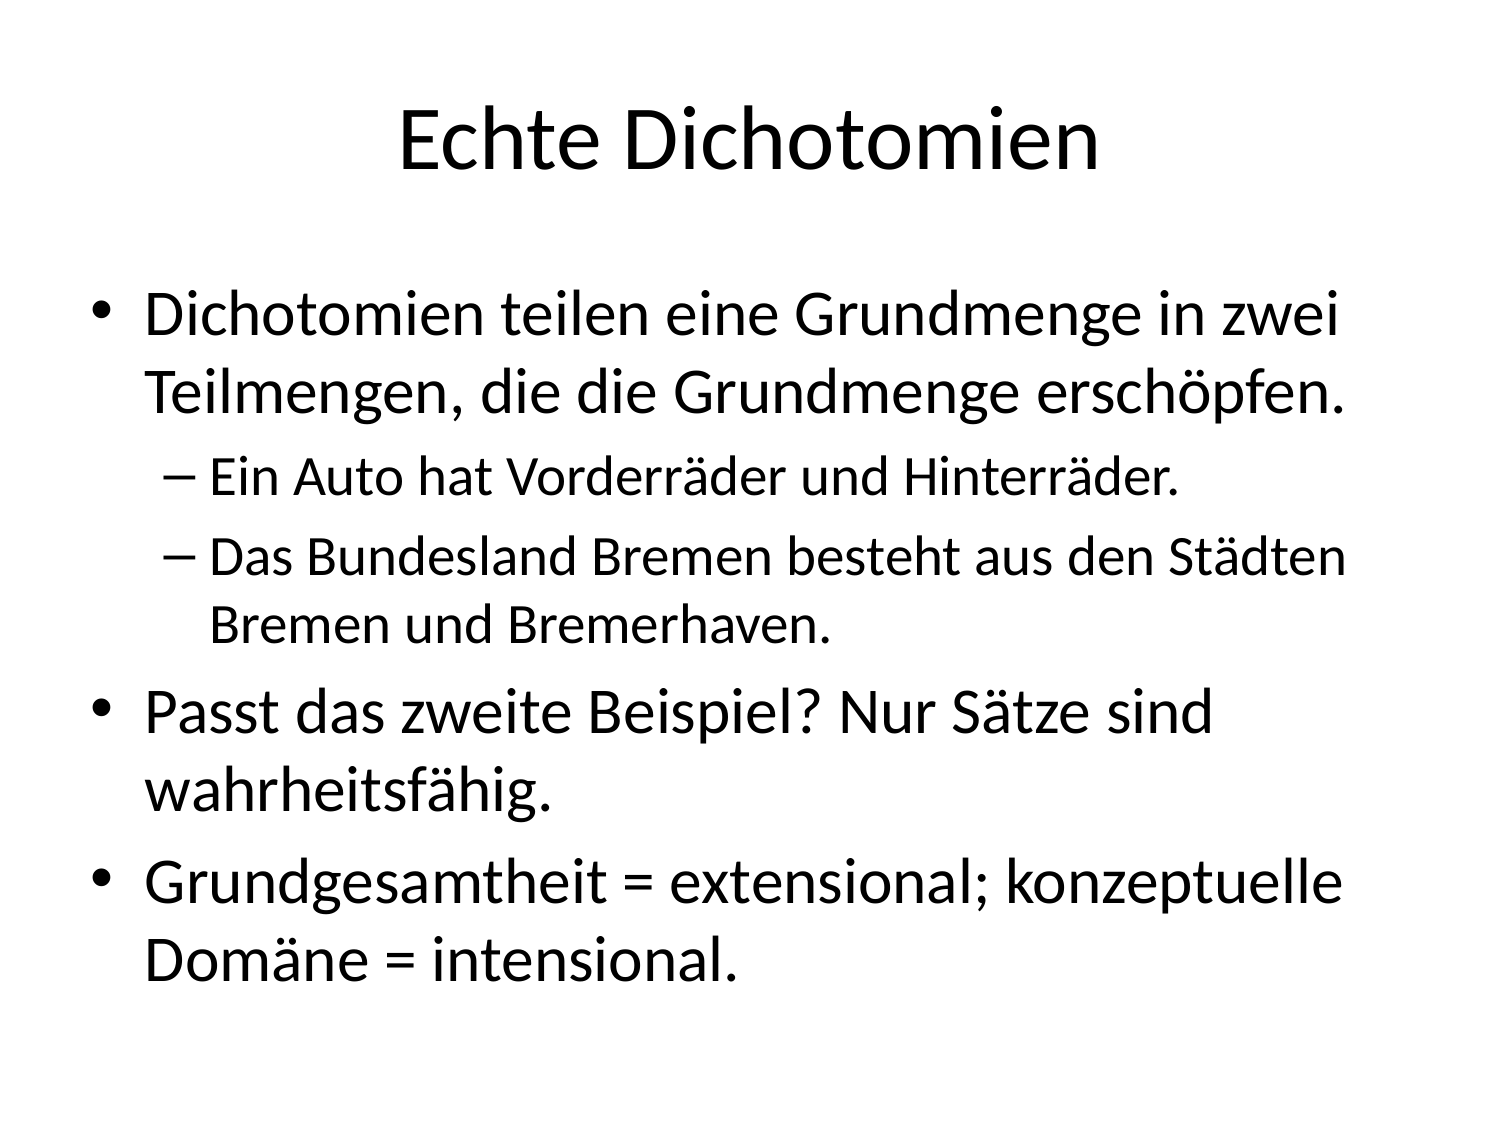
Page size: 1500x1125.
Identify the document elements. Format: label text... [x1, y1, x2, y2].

title Echte Dichotomien [75, 45, 1425, 220]
list Dichotomien teilen eine Grundmenge in zwei Teilmengen, die die Grundmenge erschöpfen. Ein Auto hat Vorderräder und Hinterräder. Das Bundesland Bremen besteht aus den Städten Bremen und Bremerhaven. Passt das zweite Beispiel? Nur Sätze sind wahrheitsfähig. Grundgesamtheit = extensional; konzeptuelle Domäne = intensional. [75, 262, 1425, 1005]
